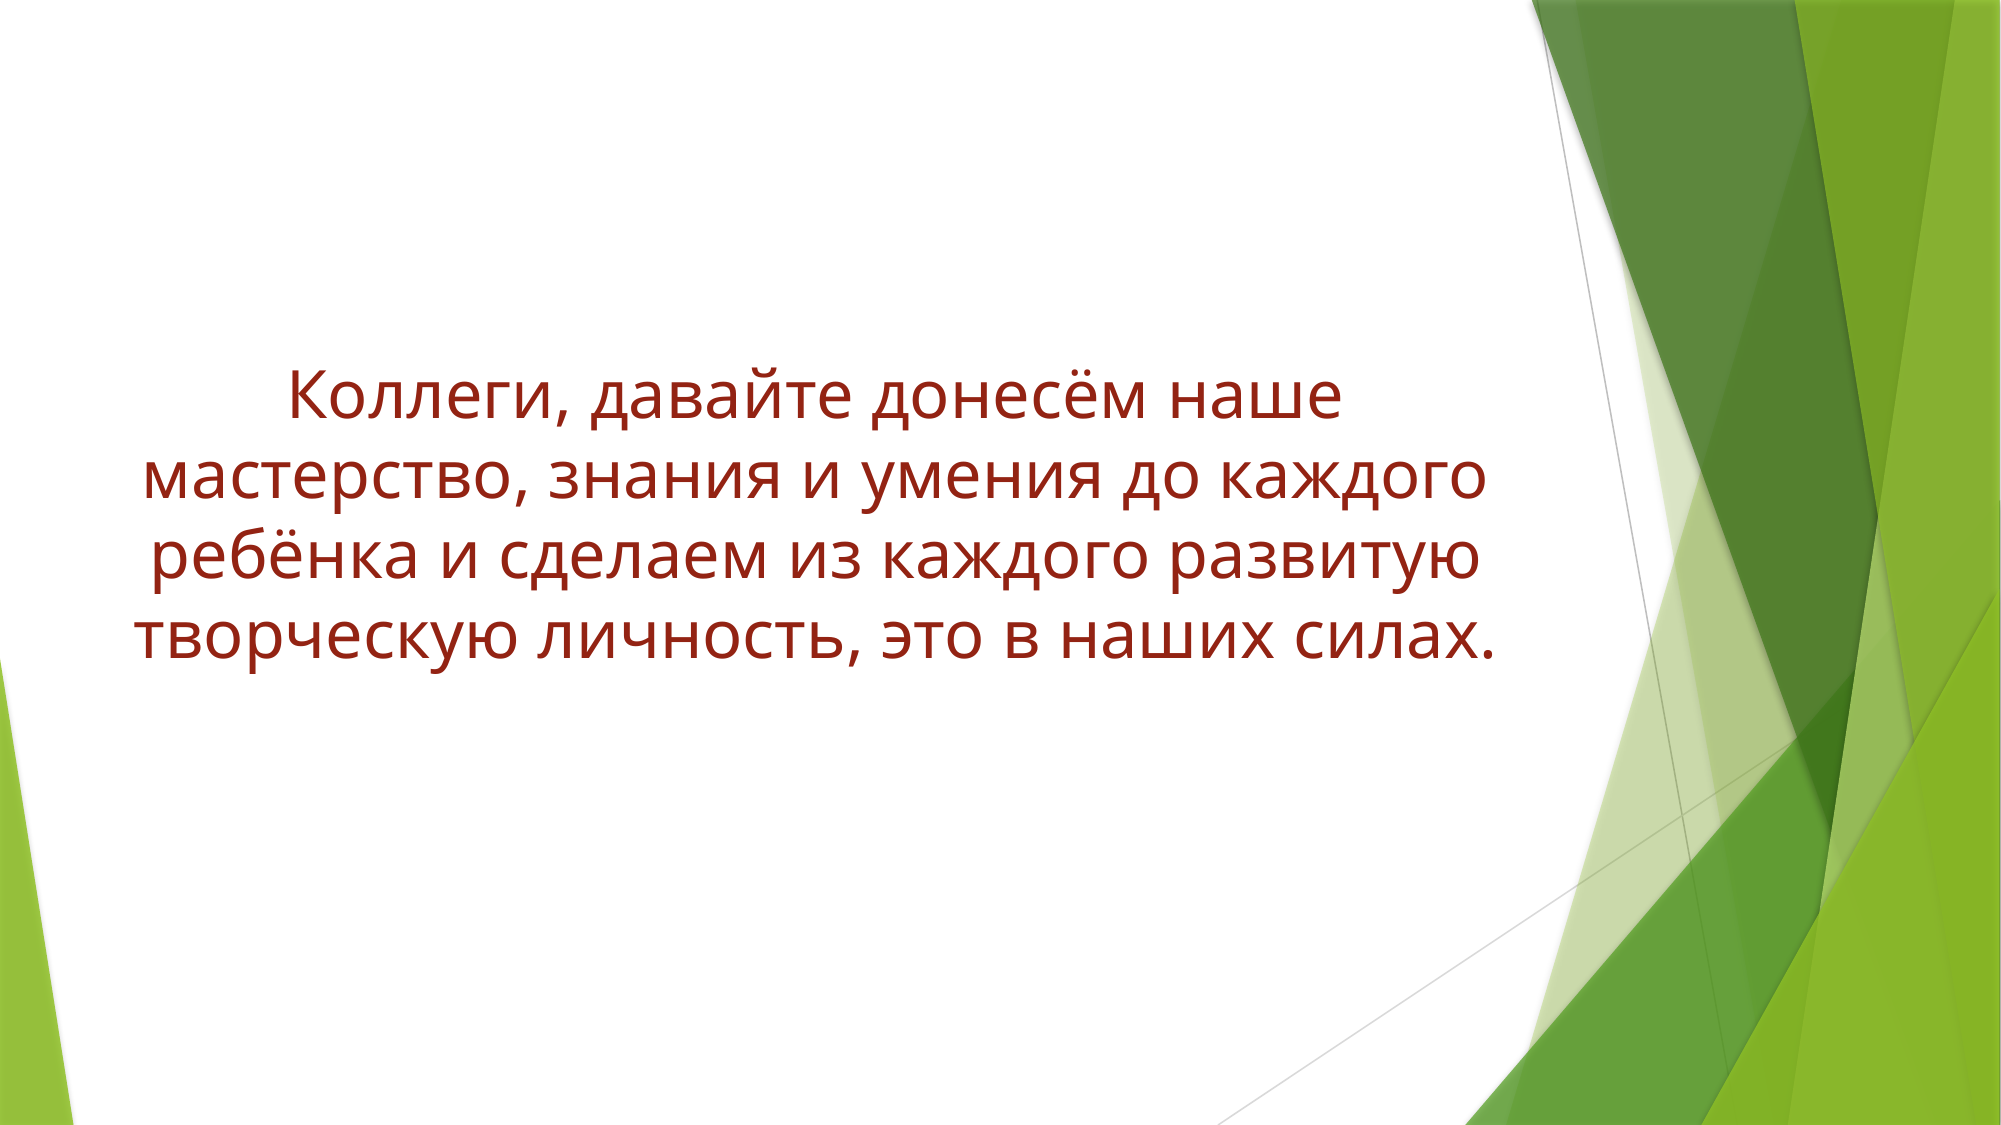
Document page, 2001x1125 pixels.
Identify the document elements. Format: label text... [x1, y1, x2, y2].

list Коллеги, давайте донесём наше мастерство, знания и умения до каждого ребёнка и сделаем из каждого развитую творческую личность, это в наших силах. [111, 253, 1522, 992]
